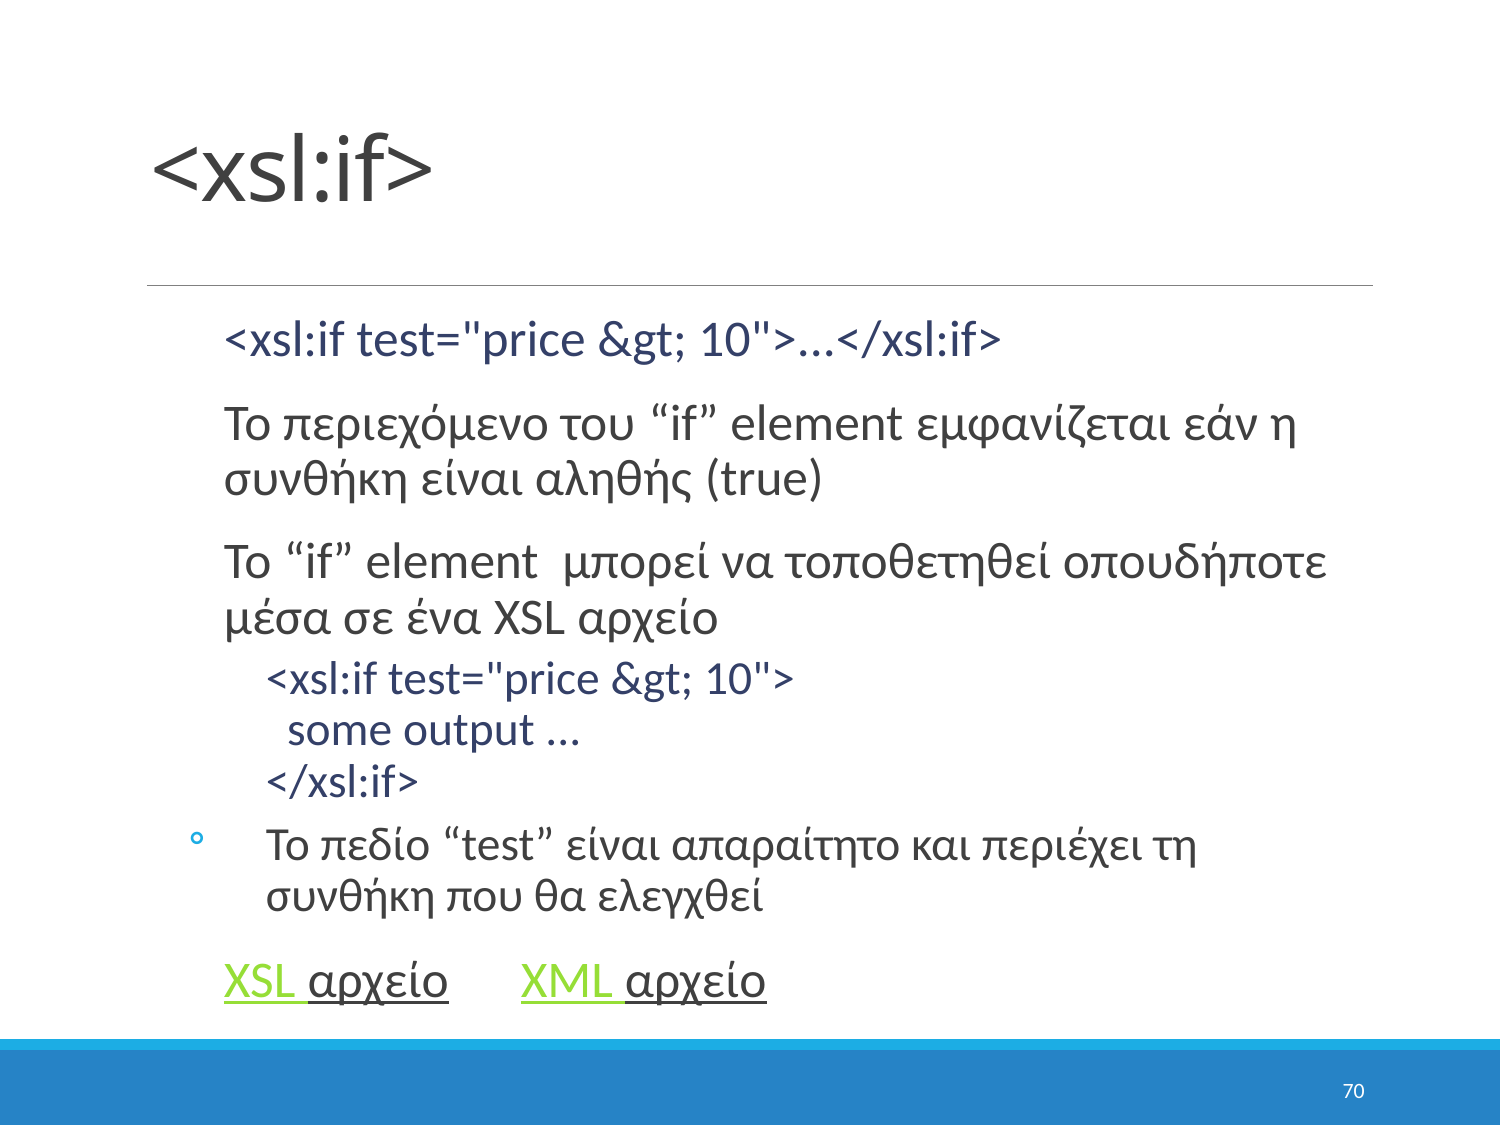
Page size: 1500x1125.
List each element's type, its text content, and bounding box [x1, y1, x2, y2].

title <xsl:if> [135, 43, 1373, 227]
slide_number 70 [1218, 1059, 1380, 1120]
list <xsl:if test="price &gt; 10">...</xsl:if> Το περιεχόμενο του “if” element εμφανίζεται εάν η συνθήκη είναι αληθής (true) Το “if” element μπορεί να τοποθετηθεί οπουδήποτε μέσα σε ένα XSL αρχείο <xsl:if test="price &gt; 10"> some output ... </xsl:if> Το πεδίο “test” είναι απαραίτητο και περιέχει τη συνθήκη που θα ελεγχθεί XSL αρχείο XML αρχείο [135, 304, 1373, 1029]
